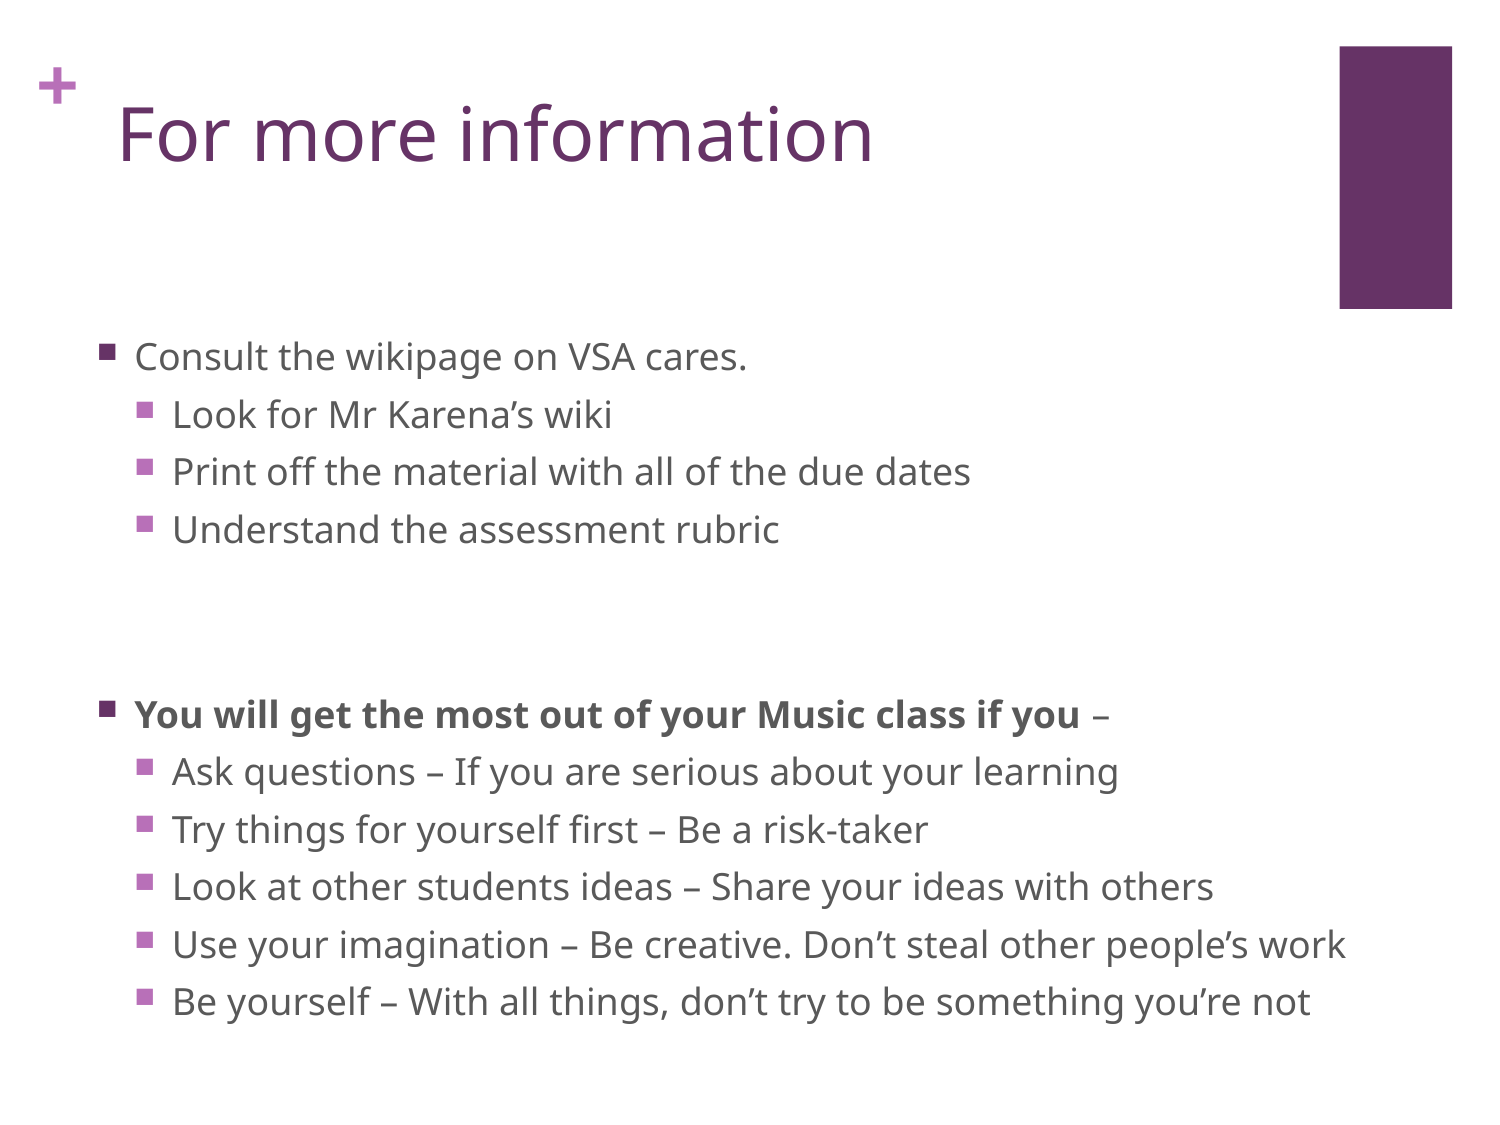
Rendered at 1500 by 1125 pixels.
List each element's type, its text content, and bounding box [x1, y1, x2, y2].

list You will get the most out of your Music class if you – Ask questions – If you are serious about your learning Try things for yourself first – Be a risk-taker Look at other students ideas – Share your ideas with others Use your imagination – Be creative. Don’t steal other people’s work Be yourself – With all things, don’t try to be something you’re not [81, 683, 1389, 1046]
title For more information [81, 79, 1322, 263]
list Consult the wikipage on VSA cares. Look for Mr Karena’s wiki Print off the material with all of the due dates Understand the assessment rubric [81, 325, 1324, 649]
